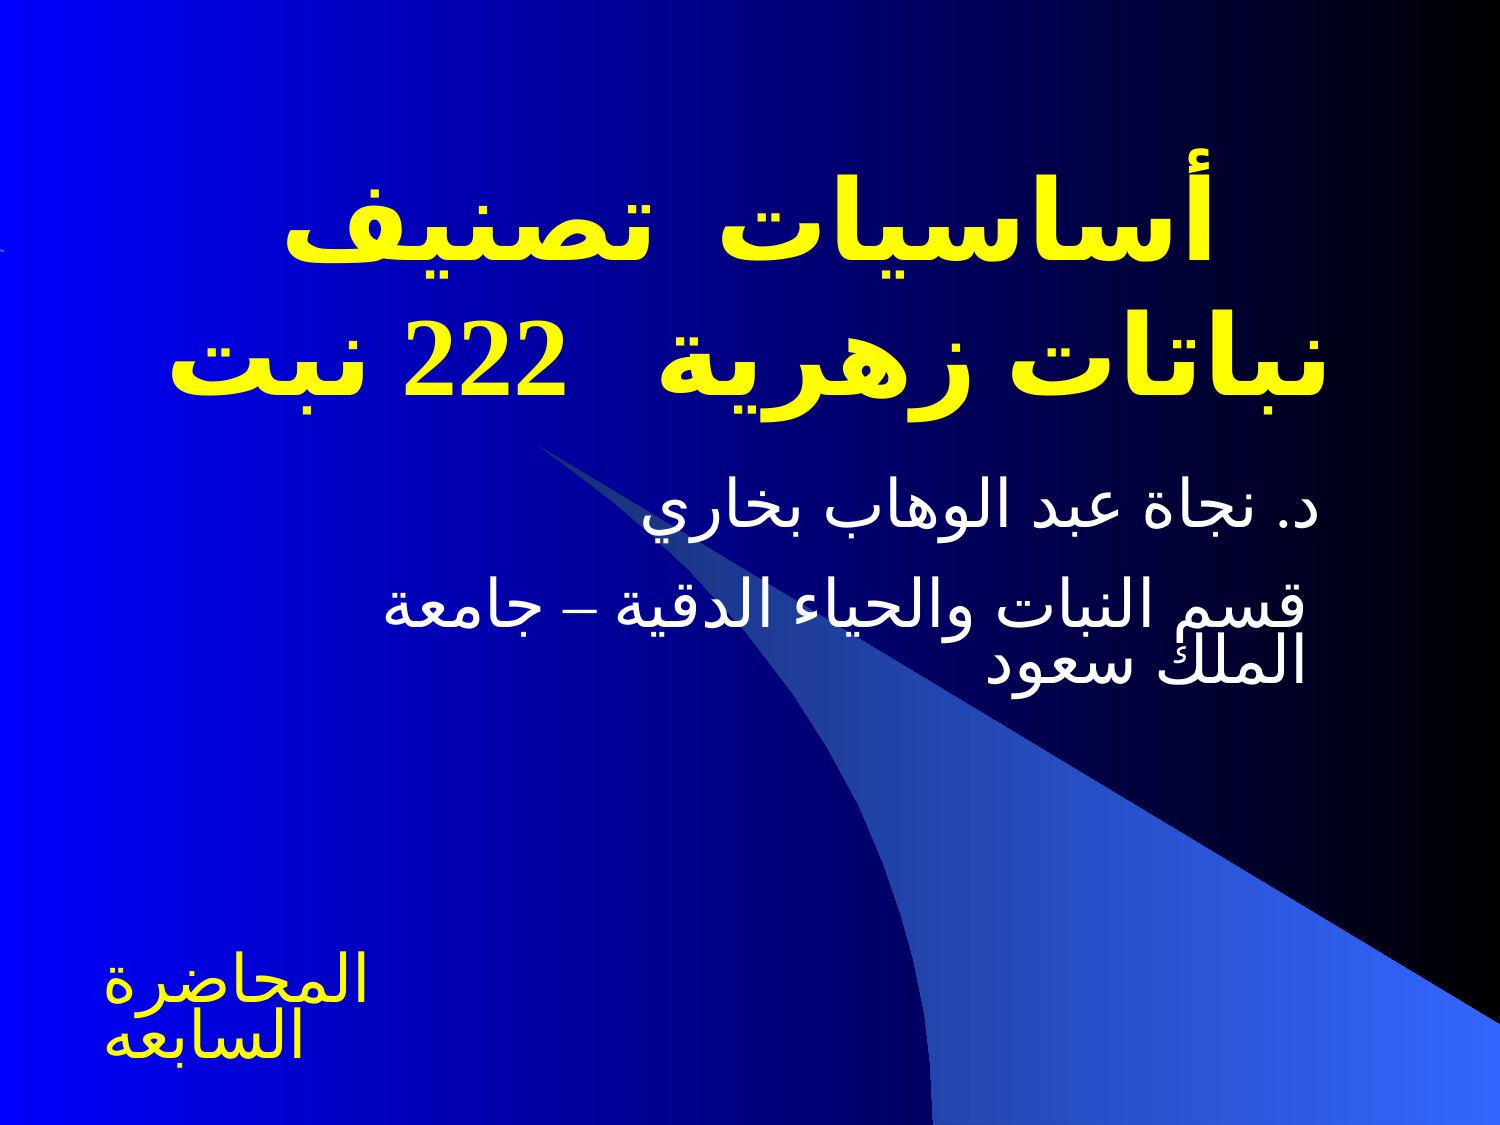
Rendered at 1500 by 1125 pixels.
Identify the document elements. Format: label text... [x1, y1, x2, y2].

text_box قسم النبات والحياء الدقية – جامعة الملك سعود [274, 574, 1325, 650]
text_box المحاضرة السابعه [87, 949, 513, 1025]
subtitle د. نجاة عبد الوهاب بخاري [412, 474, 1338, 551]
title أساسيات تصنيف نباتات زهرية 222 نبت [124, 112, 1376, 426]
